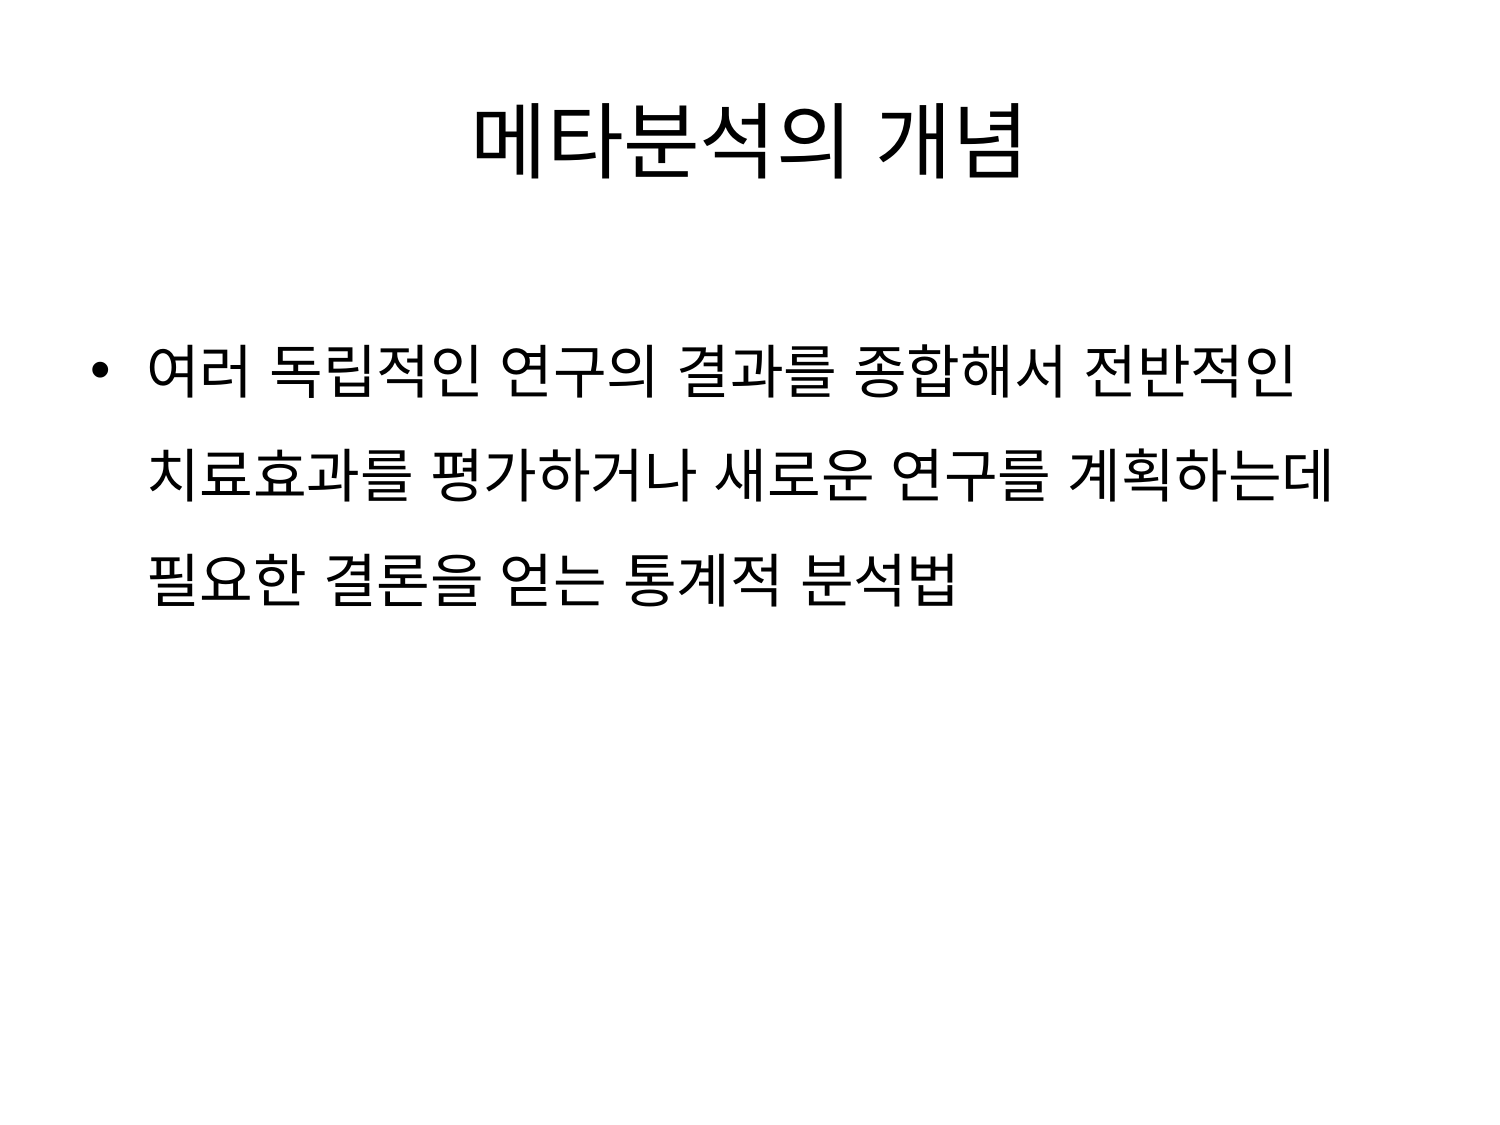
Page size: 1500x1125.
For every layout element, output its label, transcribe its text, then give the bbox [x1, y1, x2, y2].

list 여러 독립적인 연구의 결과를 종합해서 전반적인 치료효과를 평가하거나 새로운 연구를 계획하는데 필요한 결론을 얻는 통계적 분석법 [75, 292, 1425, 1035]
title 메타분석의 개념 [75, 45, 1425, 233]
